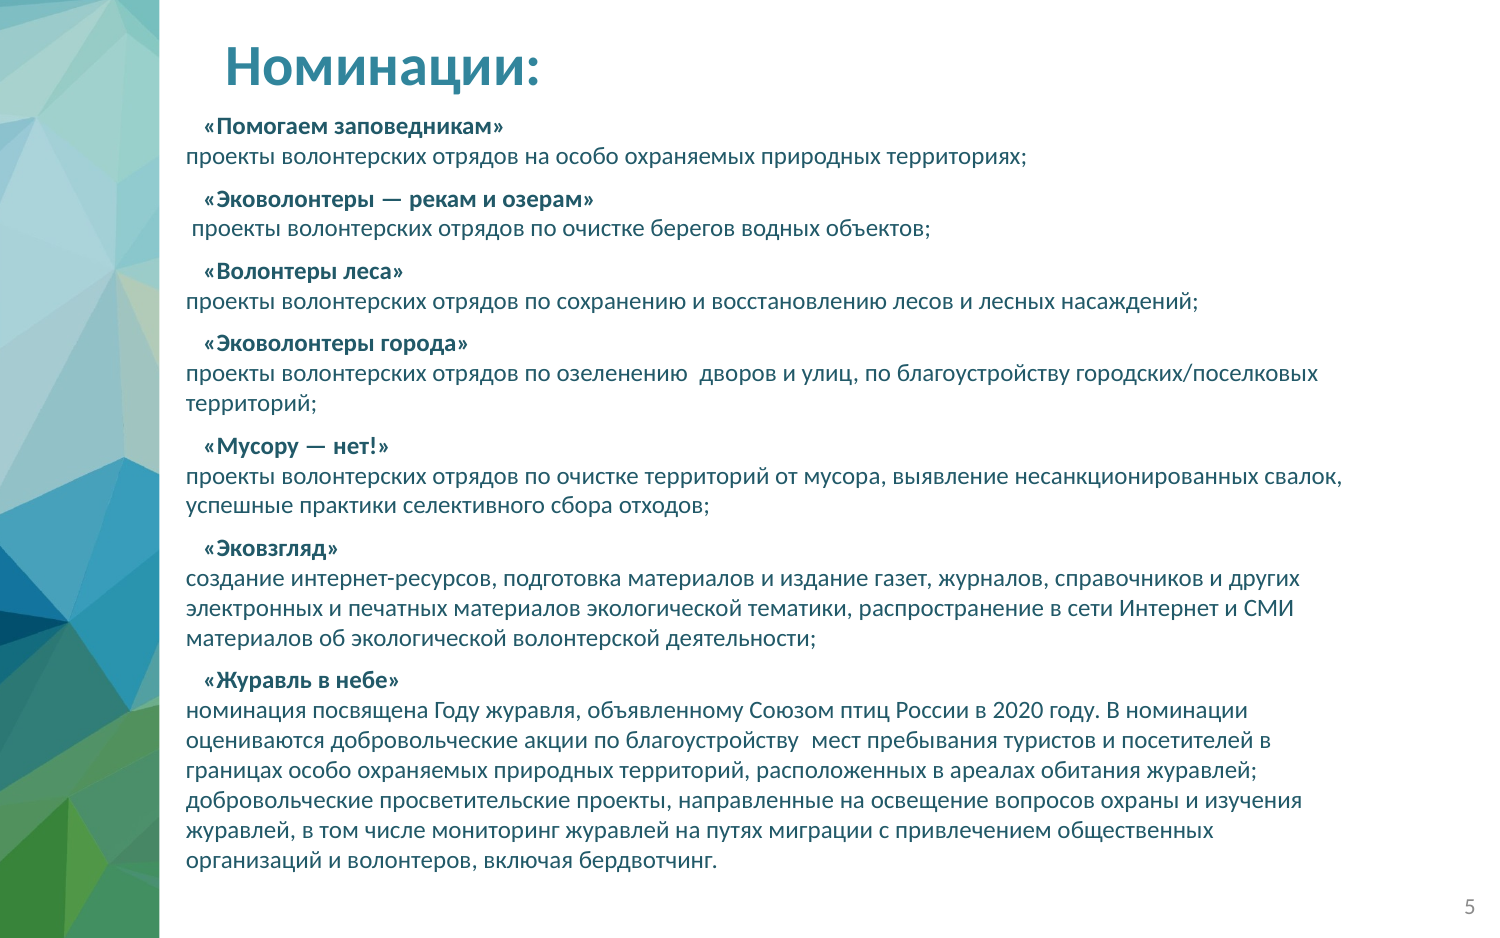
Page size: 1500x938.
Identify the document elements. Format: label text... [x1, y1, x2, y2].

text_box Номинации: «Помогаем заповедникам» проекты волонтерских отрядов на особо охраняемых природных территориях; «Эковолонтеры — рекам и озерам» проекты волонтерских отрядов по очистке берегов водных объектов; «Волонтеры леса» проекты волонтерских отрядов по сохранению и восстановлению лесов и лесных насаждений; «Эковолонтеры города» проекты волонтерских отрядов по озеленению дворов и улиц, по благоустройству городских/поселковых территорий; «Мусору — нет!» проекты волонтерских отрядов по очистке территорий от мусора, выявление несанкционированных свалок, успешные практики селективного сбора отходов; «Эковзгляд» создание интернет-ресурсов, подготовка материалов и издание газет, журналов, справочников и других электронных и печатных материалов экологической тематики, распространение в сети Интернет и СМИ материалов об экологической волонтерской деятельности; «Журавль в небе» номинация посвящена Году журавля, объявленному Союзом птиц России в 2020 году. В номинации оцениваются добровольческие акции по благоустройству мест пребывания туристов и посетителей в границах особо охраняемых природных территорий, расположенных в ареалах обитания журавлей; добровольческие просветительские проекты, направленные на освещение вопросов охраны и изучения журавлей, в том числе мониторинг журавлей на путях миграции с привлечением общественных организаций и волонтеров, включая бердвотчинг. [171, 19, 1365, 881]
slide_number 5 [1139, 880, 1490, 931]
picture [0, 0, 160, 938]
